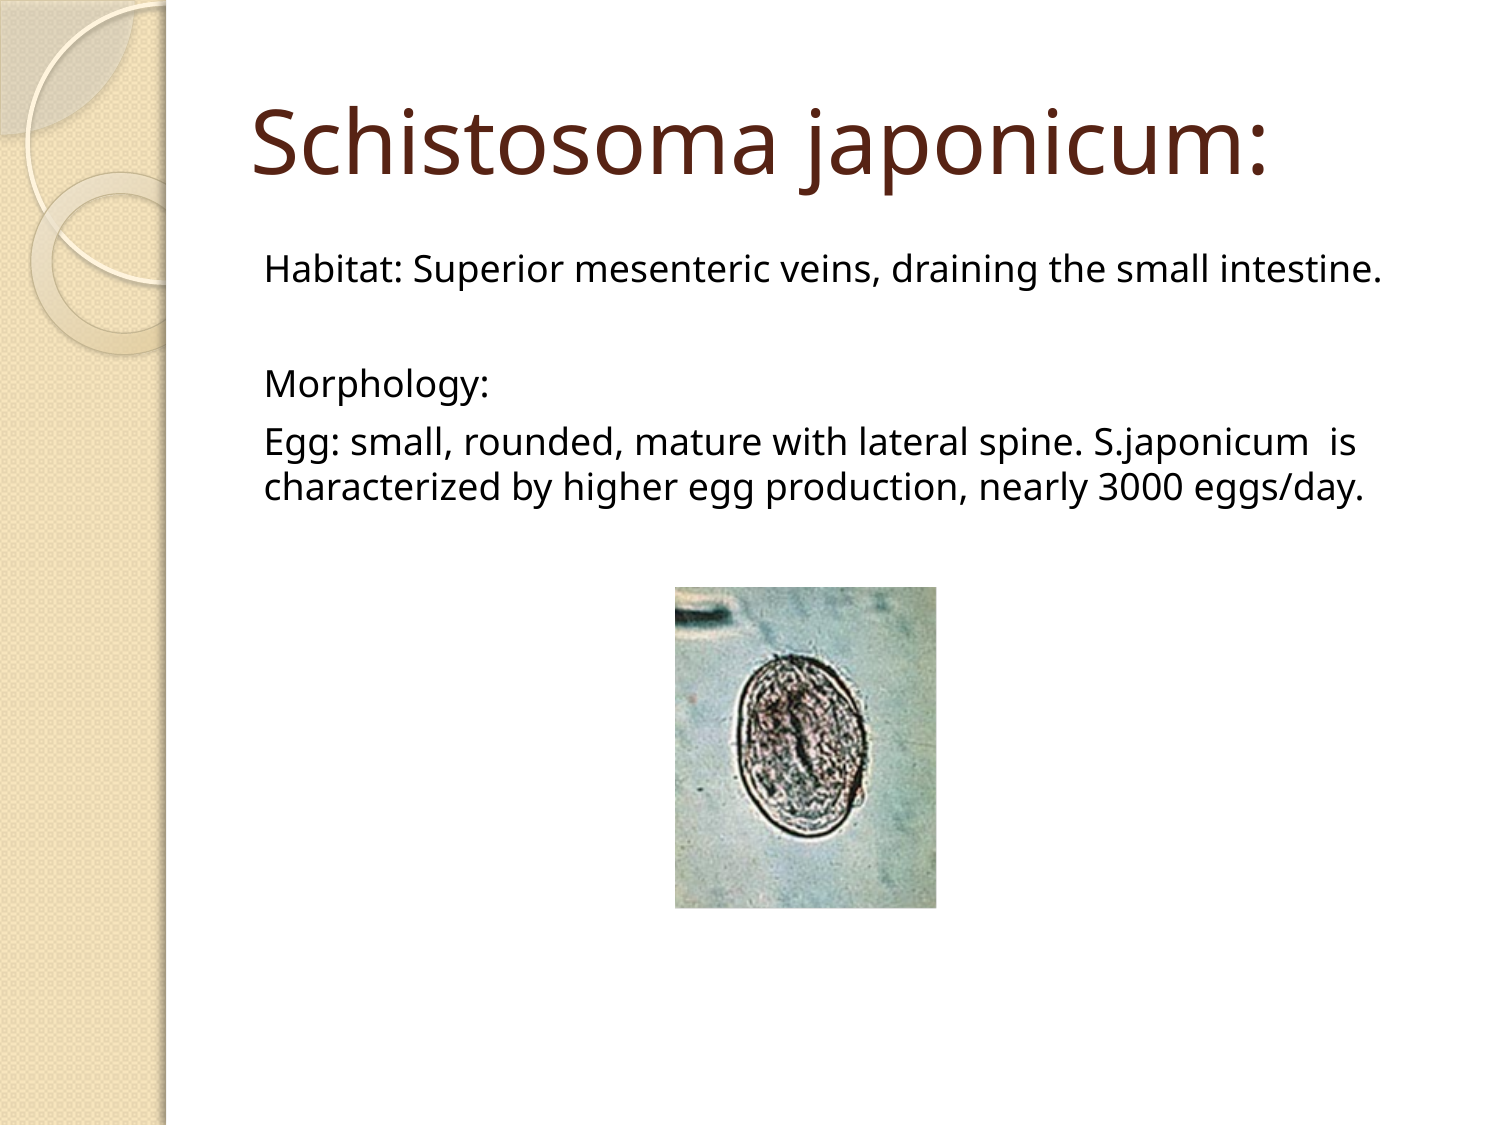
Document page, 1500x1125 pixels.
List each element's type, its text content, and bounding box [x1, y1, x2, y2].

picture [674, 587, 938, 910]
list Habitat: Superior mesenteric veins, draining the small intestine. Morphology: Egg: small, rounded, mature with lateral spine. S.japonicum is characterized by higher egg production, nearly 3000 eggs/day. [235, 237, 1466, 1025]
title Schistosoma japonicum: [235, 45, 1466, 233]
